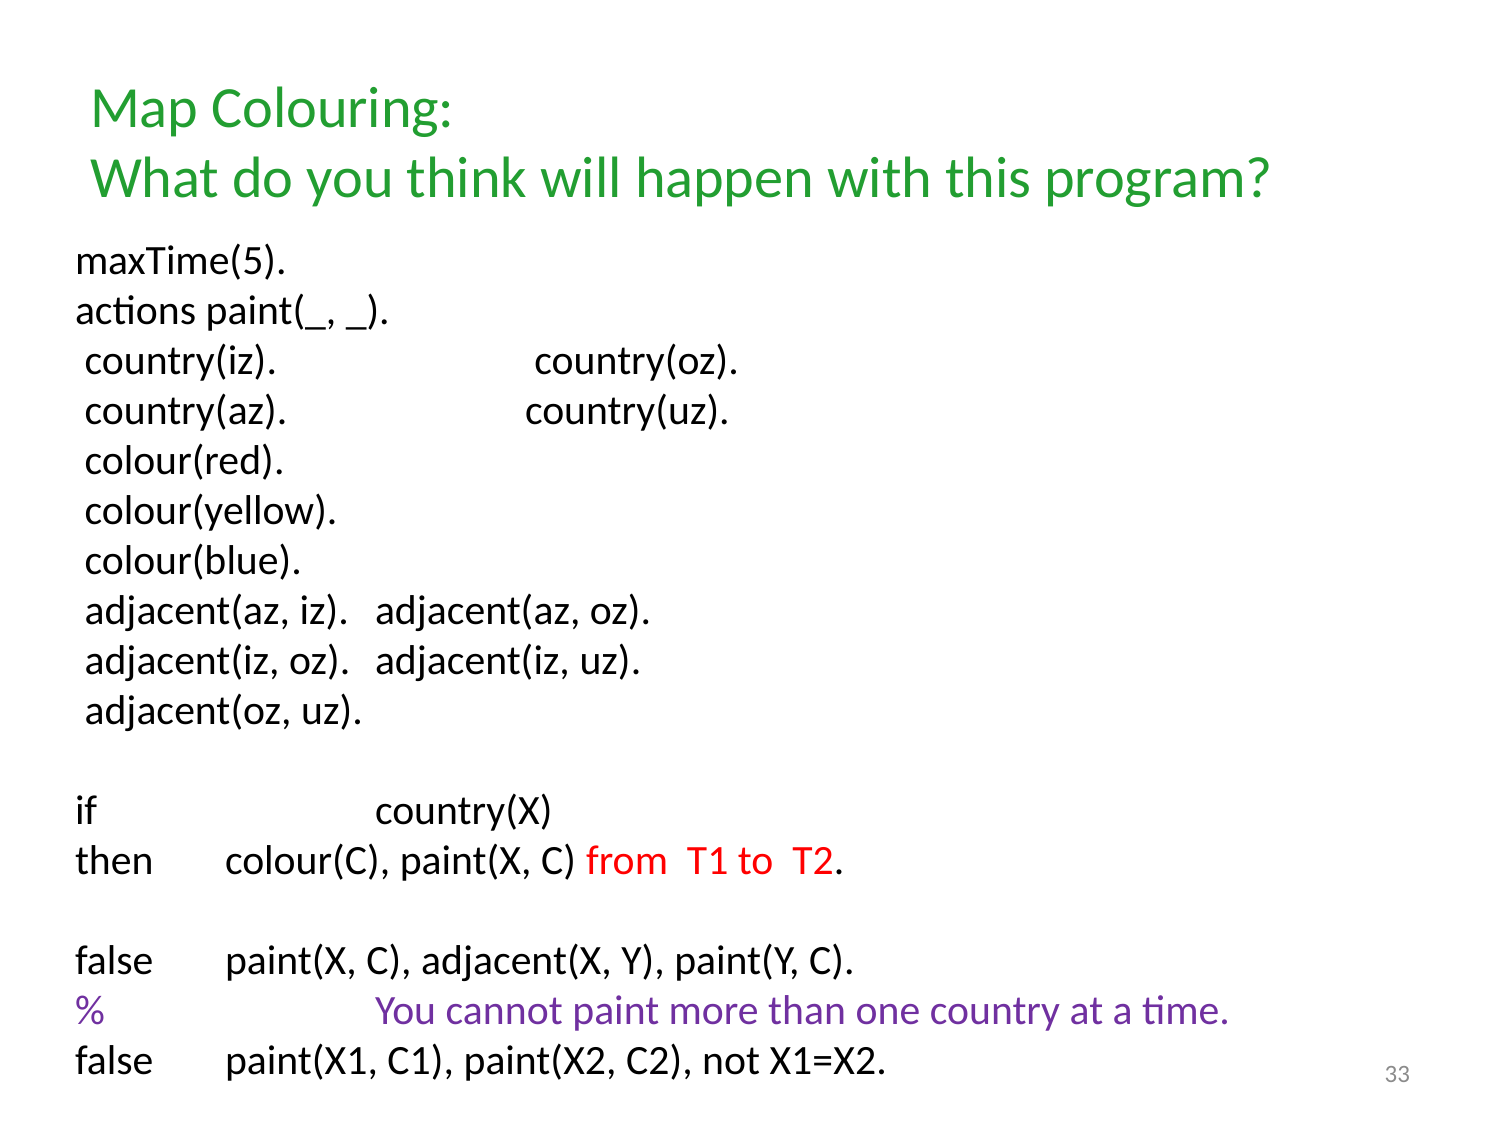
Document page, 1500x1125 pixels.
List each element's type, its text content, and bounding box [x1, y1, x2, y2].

title Map Colouring: What do you think will happen with this program? [75, 45, 1425, 232]
list maxTime(5). actions paint(_, _). country(iz). country(oz). country(az). country(uz). colour(red). colour(yellow). colour(blue). adjacent(az, iz). adjacent(az, oz). adjacent(iz, oz). adjacent(iz, uz). adjacent(oz, uz). if country(X) then colour(C), paint(X, C) from T1 to T2. false paint(X, C), adjacent(X, Y), paint(Y, C). % You cannot paint more than one country at a time. false paint(X1, C1), paint(X2, C2), not X1=X2. [75, 232, 1425, 975]
slide_number 33 [1074, 1042, 1425, 1103]
